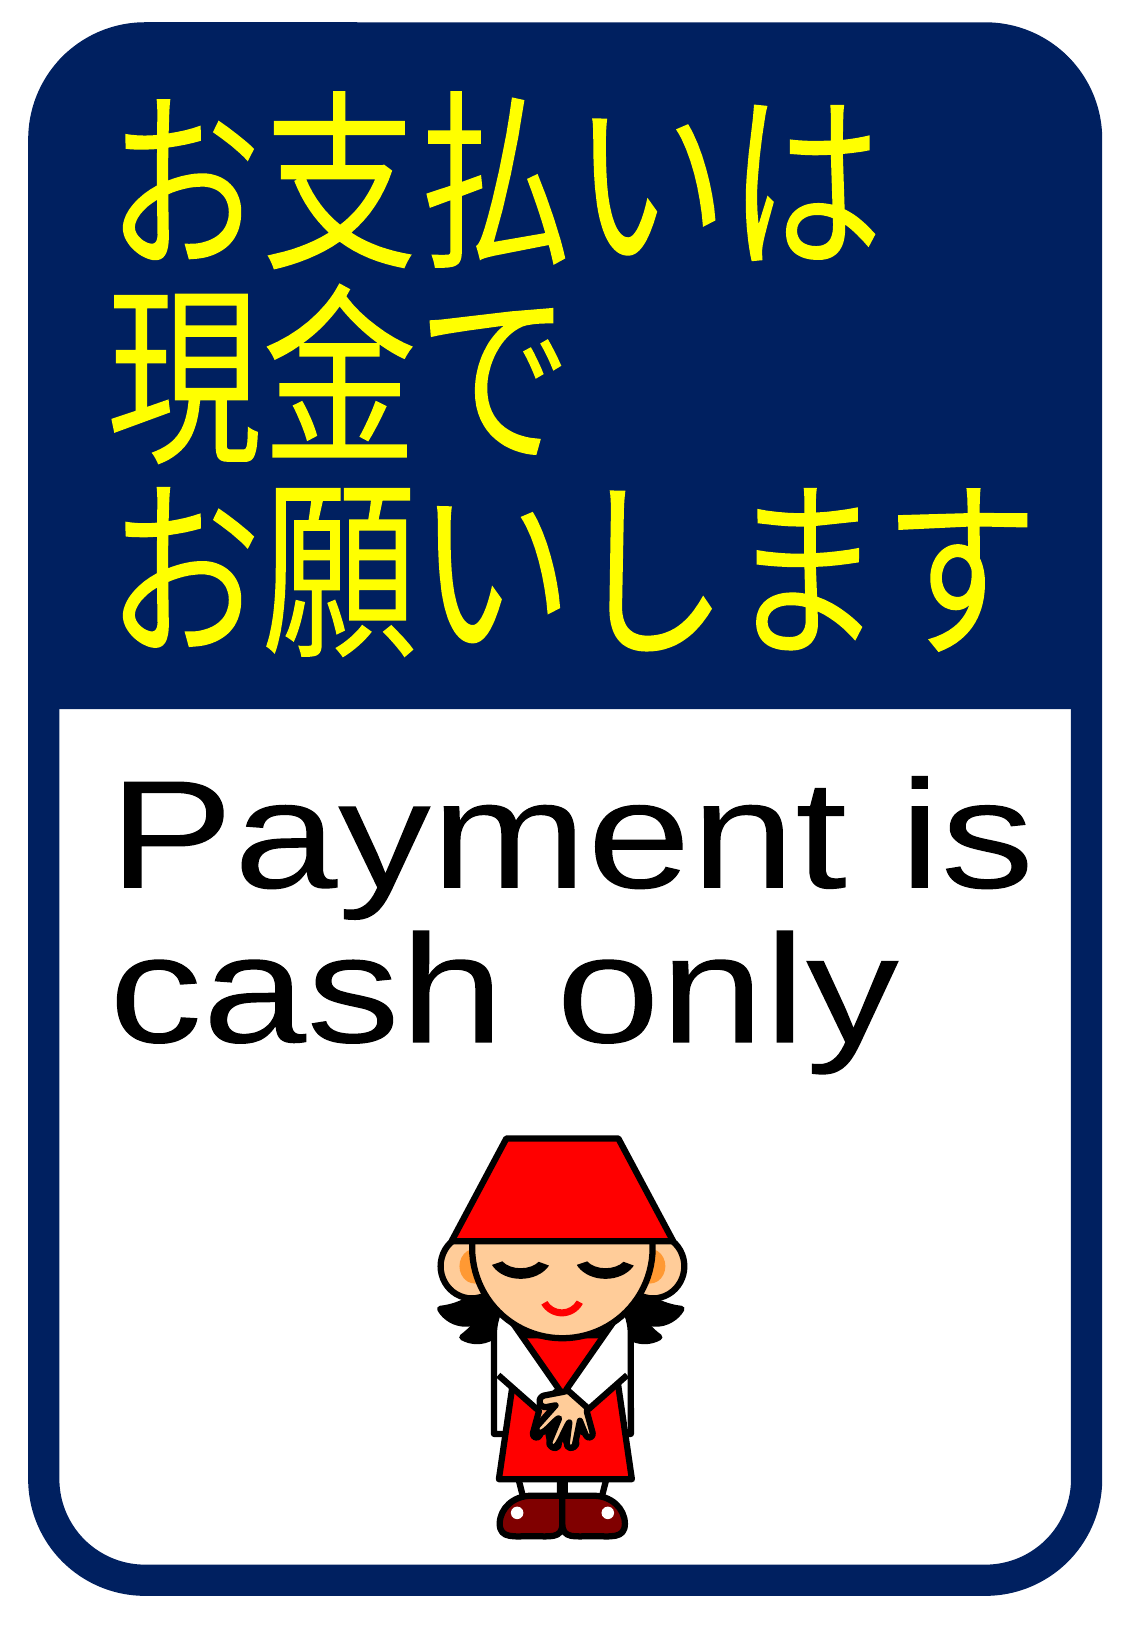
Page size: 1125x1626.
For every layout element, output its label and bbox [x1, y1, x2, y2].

text_box [440, 1138, 685, 1537]
text_box [43, 37, 1087, 1581]
